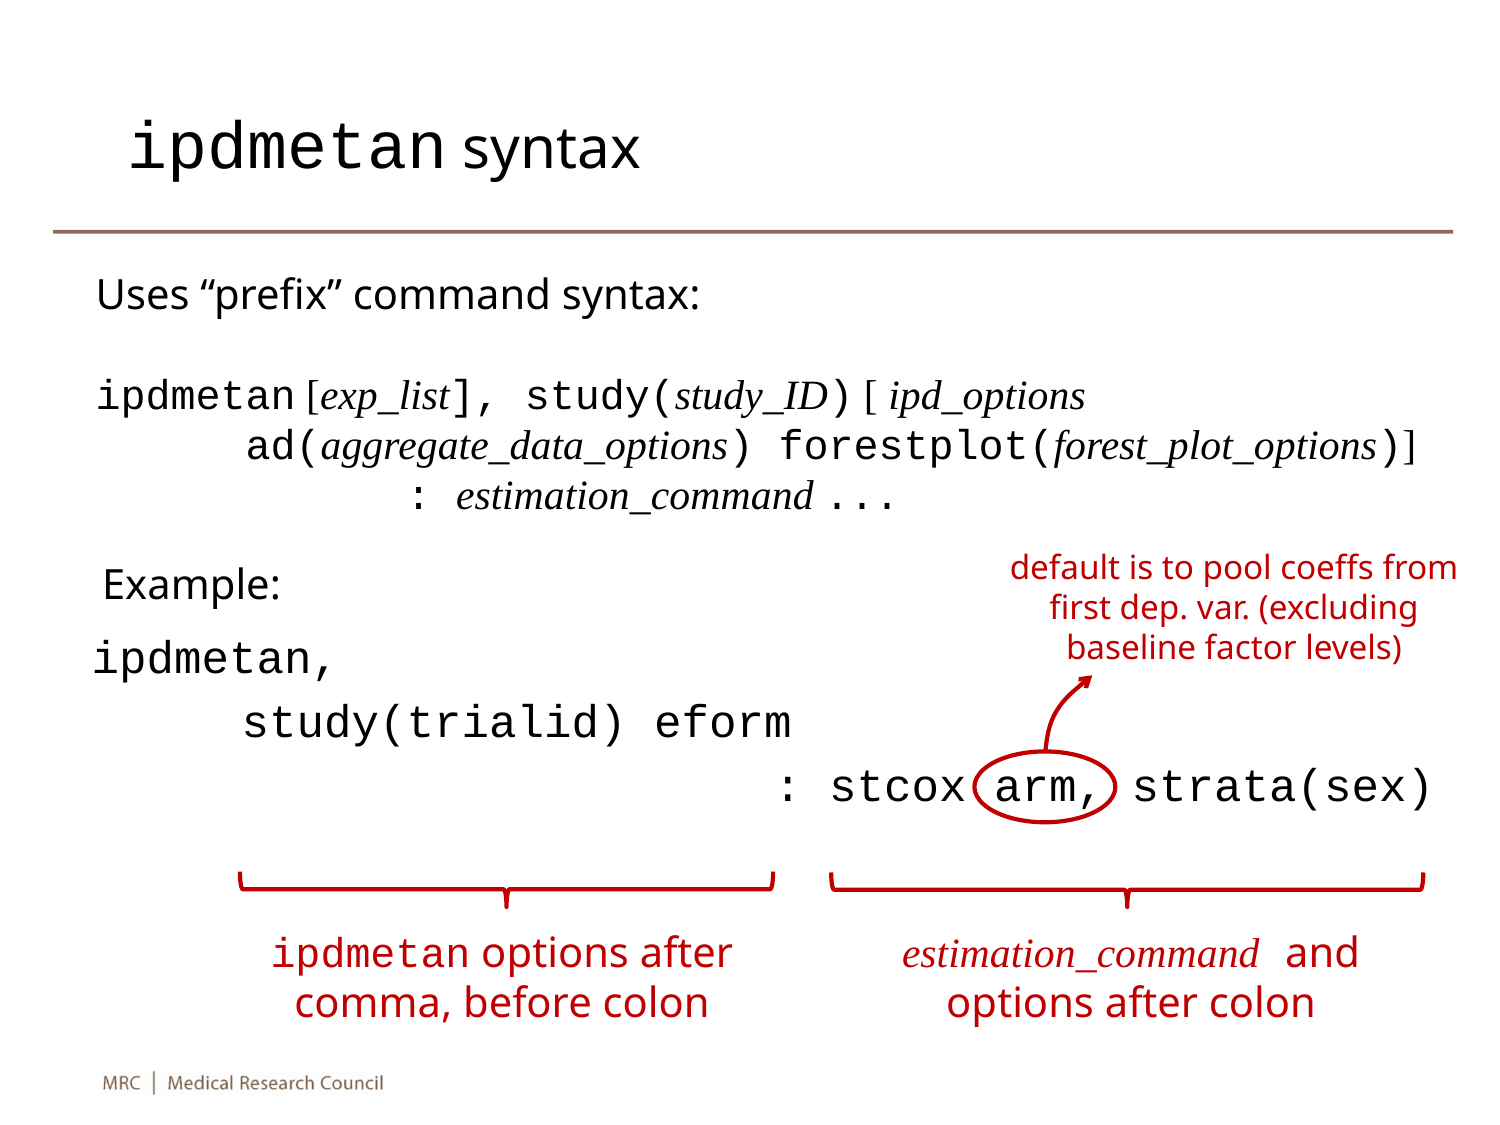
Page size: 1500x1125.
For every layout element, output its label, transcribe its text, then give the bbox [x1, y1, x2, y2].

text_box estimation_command and options after colon [844, 918, 1418, 1034]
text_box ipdmetan options after comma, before colon [230, 918, 774, 1034]
picture [100, 1070, 384, 1095]
text_box [974, 751, 1116, 823]
text_box default is to pool coeffs from first dep. var. (excluding baseline factor levels) [974, 538, 1495, 674]
text_box Uses “prefix” command syntax: ipdmetan [exp_list], study(study_ID) [ ipd_options ad(aggregate_data_options) forestplot(forest_plot_options)] : estimation_command ... [80, 260, 1432, 575]
text_box [831, 872, 1424, 908]
text_box Example: [87, 550, 297, 616]
text_box [1045, 675, 1093, 752]
title ipdmetan syntax [112, 75, 1397, 208]
list ipdmetan, study(trialid) eform : stcox arm, strata(sex) [76, 620, 1471, 890]
text_box [239, 871, 774, 907]
